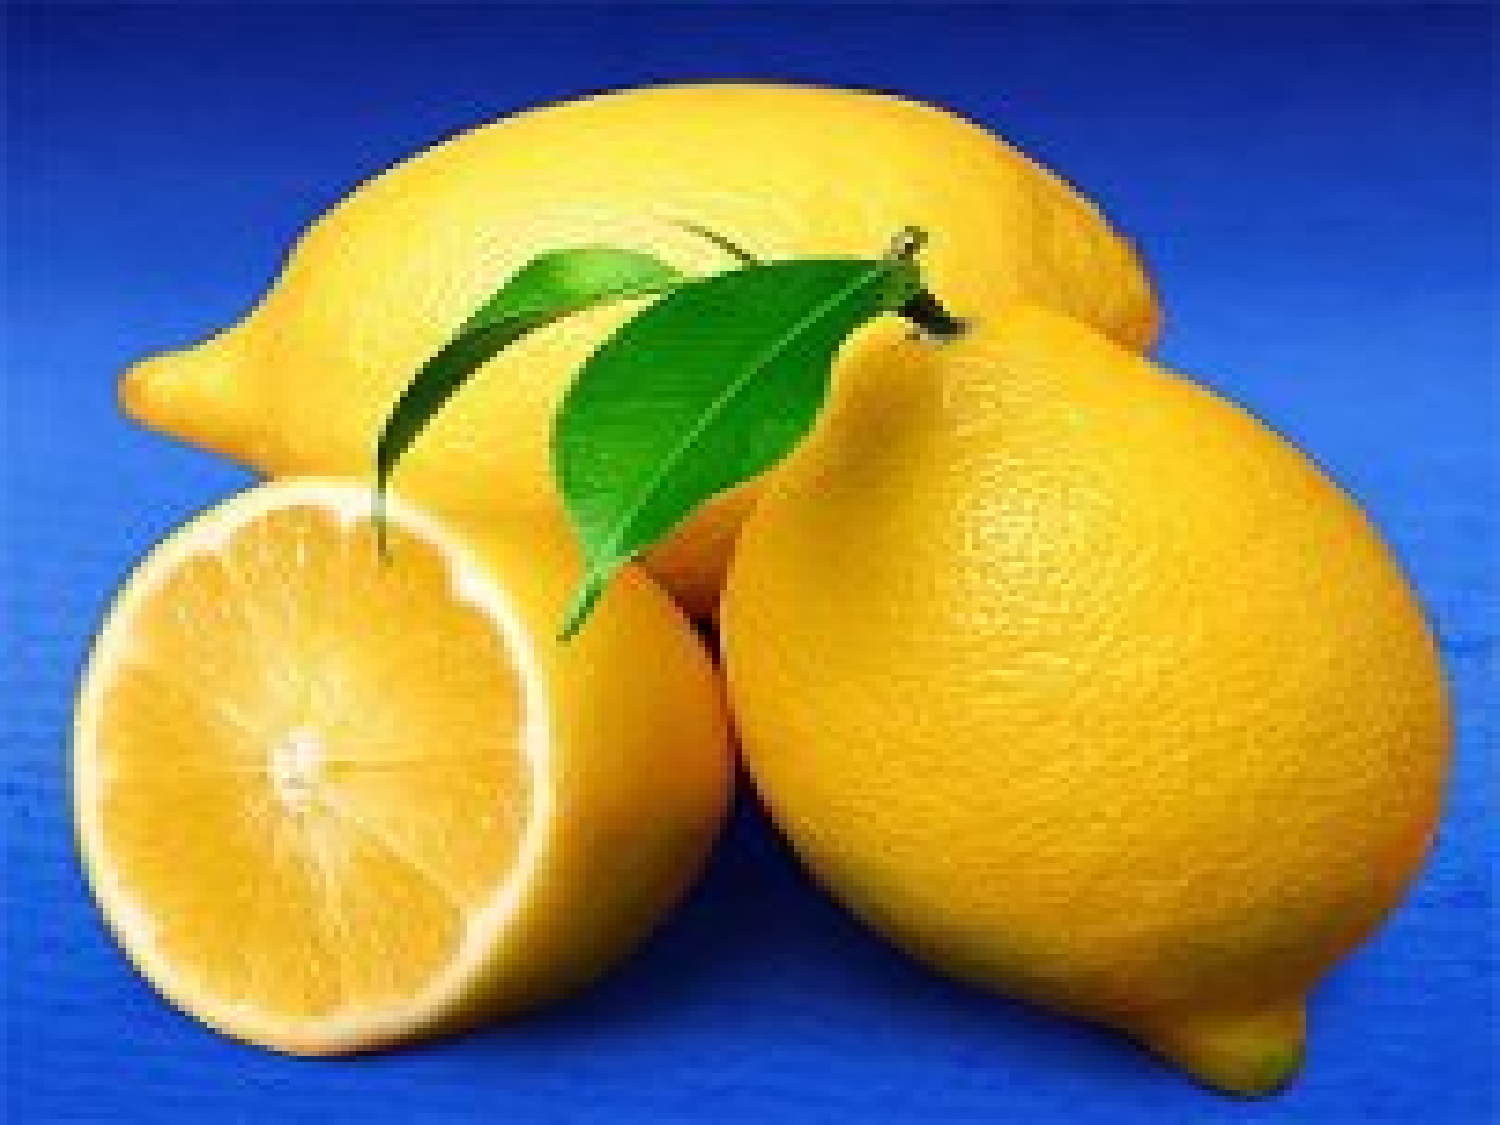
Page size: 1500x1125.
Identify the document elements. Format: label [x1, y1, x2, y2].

list [0, 0, 1500, 1125]
